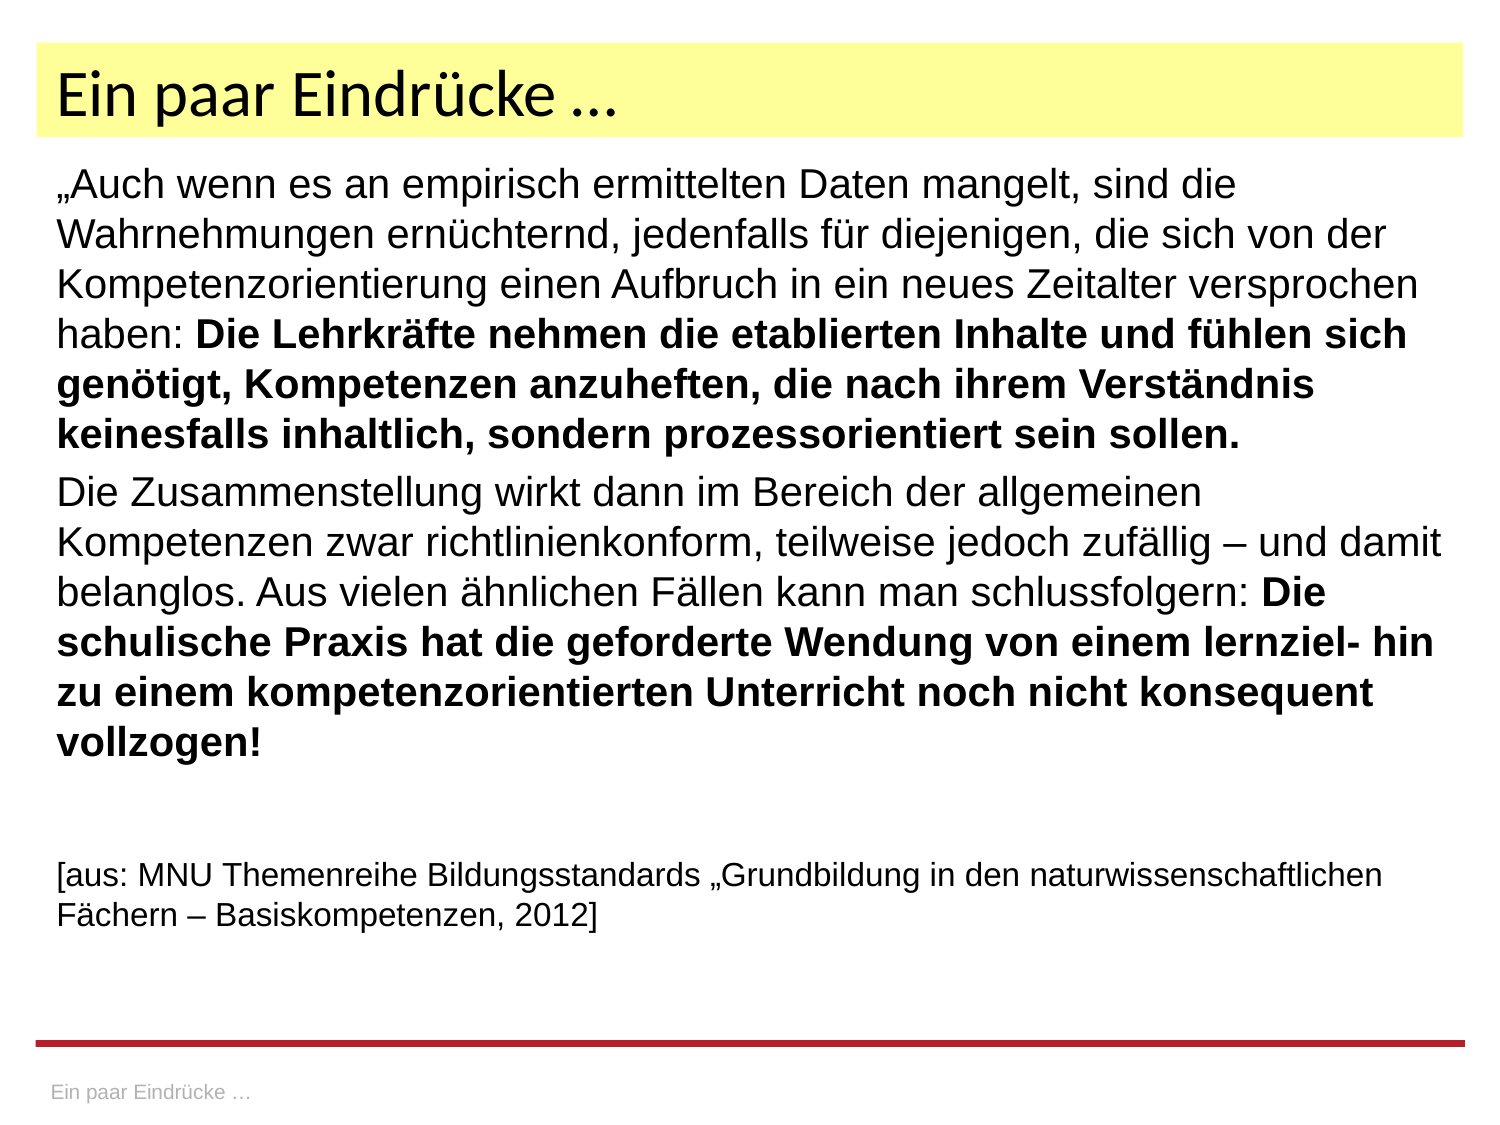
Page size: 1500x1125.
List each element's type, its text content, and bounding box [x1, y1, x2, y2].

title Ein paar Eindrücke … [41, 42, 1459, 149]
footer Ein paar Eindrücke … [35, 1061, 768, 1122]
list „Auch wenn es an empirisch ermittelten Daten mangelt, sind die Wahrnehmungen ernüchternd, jedenfalls für diejenigen, die sich von der Kompetenzorientierung einen Aufbruch in ein neues Zeitalter versprochen haben: Die Lehrkräfte nehmen die etablierten Inhalte und fühlen sich genötigt, Kompetenzen anzuheften, die nach ihrem Verständnis keinesfalls inhaltlich, sondern prozessorientiert sein sollen. Die Zusammenstellung wirkt dann im Bereich der allgemeinen Kompetenzen zwar richtlinienkonform, teilweise jedoch zufällig – und damit belanglos. Aus vielen ähnlichen Fällen kann man schlussfolgern: Die schulische Praxis hat die geforderte Wendung von einem lernziel- hin zu einem kompetenzorientierten Unterricht noch nicht konsequent vollzogen! [aus: MNU Themenreihe Bildungsstandards „Grundbildung in den naturwissenschaftlichen Fächern – Basiskompetenzen, 2012] [41, 149, 1459, 1024]
